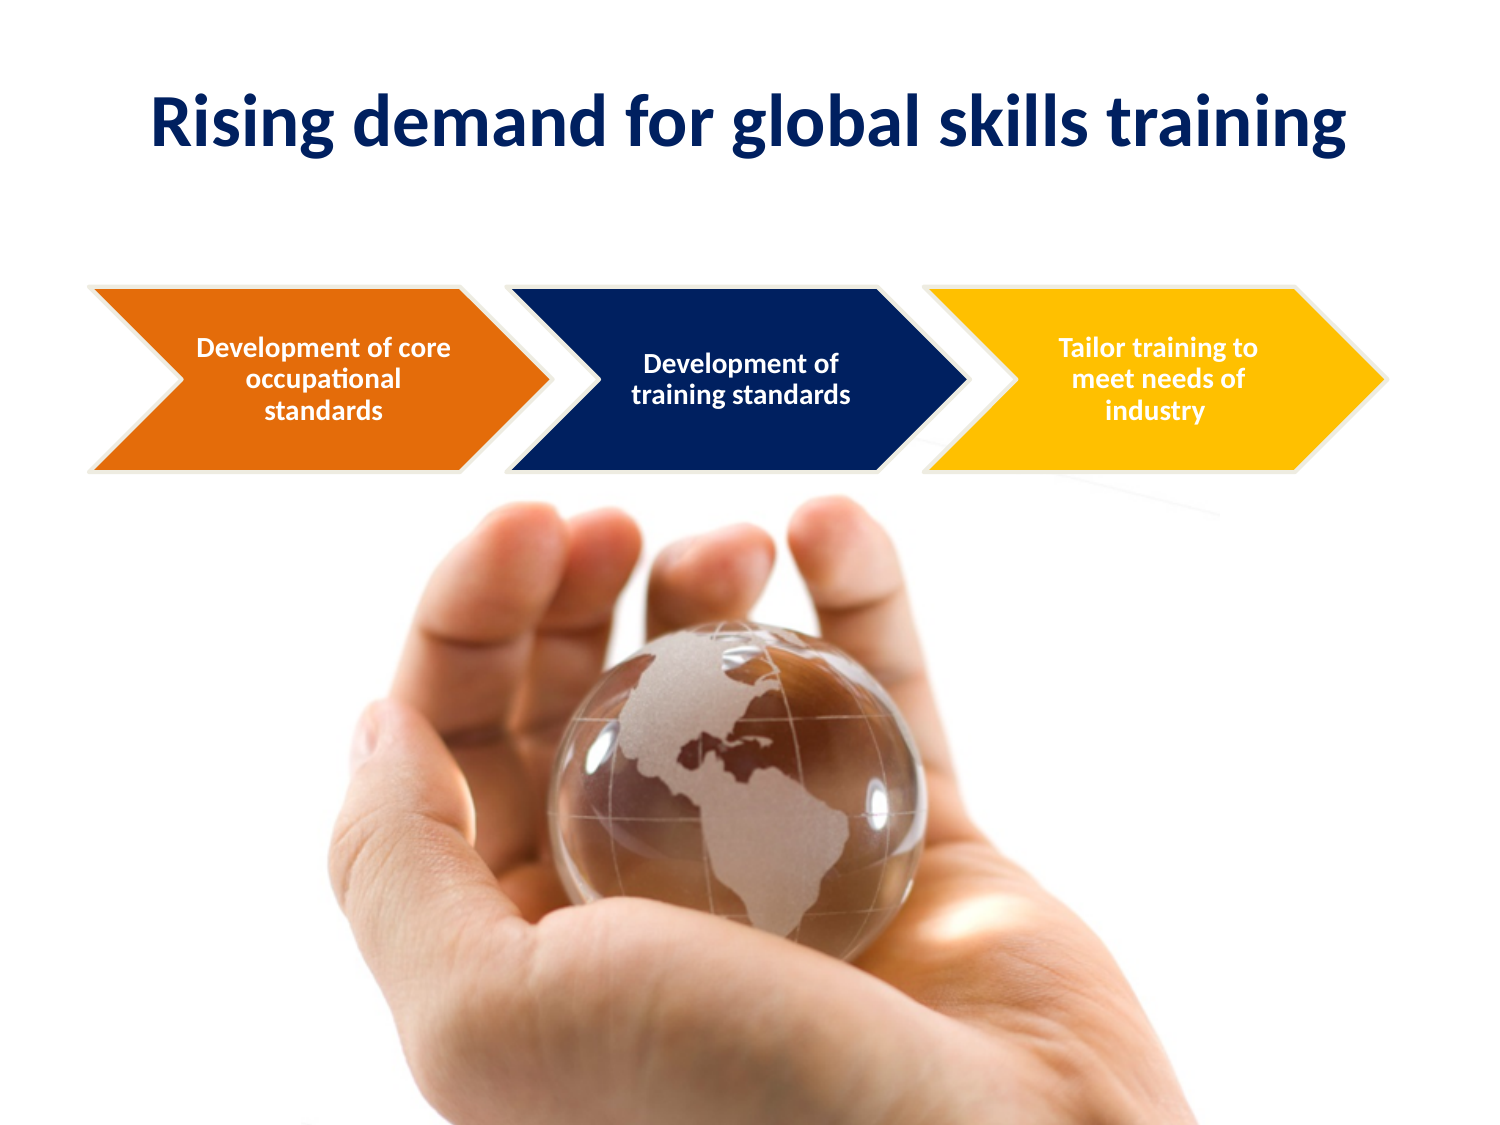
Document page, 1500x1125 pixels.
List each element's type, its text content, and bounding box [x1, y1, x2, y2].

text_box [88, 207, 1389, 551]
picture [300, 551, 1221, 1125]
title Rising demand for global skills training [0, 0, 1500, 233]
